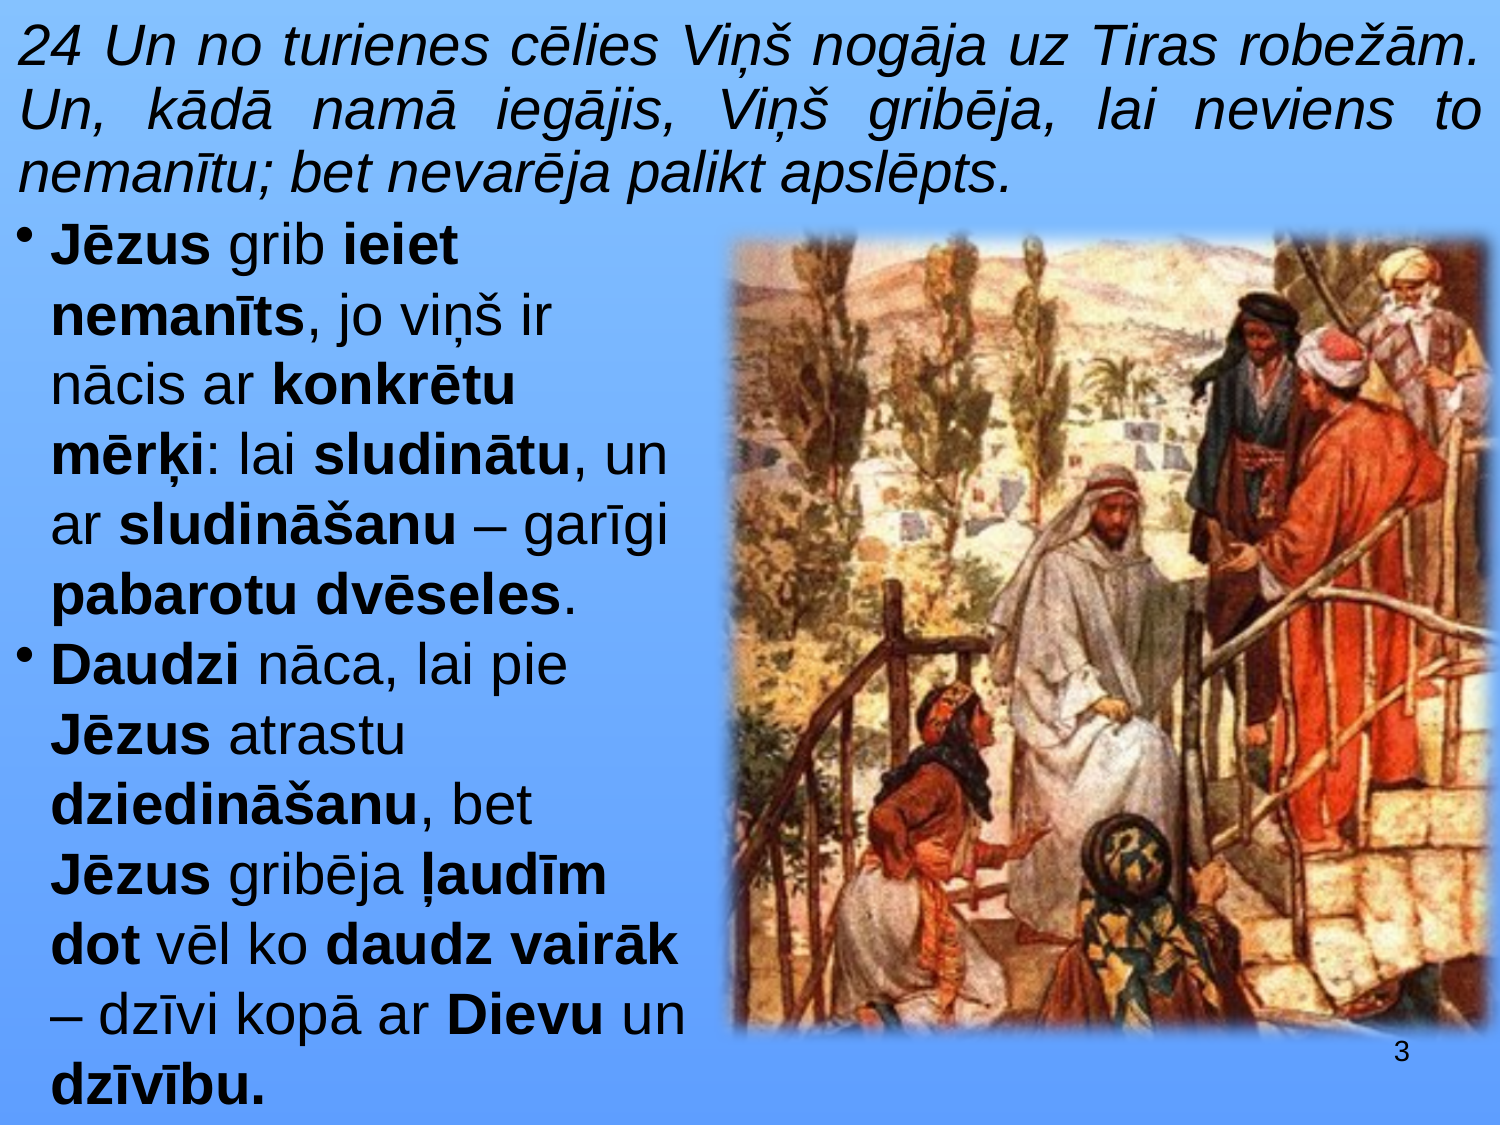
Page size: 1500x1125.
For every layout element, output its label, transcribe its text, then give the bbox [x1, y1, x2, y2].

picture [714, 222, 1500, 1045]
slide_number 3 [1074, 1052, 1426, 1103]
list 24 Un no turienes cēlies Viņš nogāja uz Tiras robežām. Un, kādā namā iegājis, Viņš gribēja, lai neviens to nemanītu; bet nevarēja palikt apslēpts. [0, 0, 1500, 178]
text_box Jēzus grib ieiet nemanīts, jo viņš ir nācis ar konkrētu mērķi: lai sludinātu, un ar sludināšanu – garīgi pabarotu dvēseles. Daudzi nāca, lai pie Jēzus atrastu dziedināšanu, bet Jēzus gribēja ļaudīm dot vēl ko daudz vairāk – dzīvi kopā ar Dievu un dzīvību. [0, 199, 703, 1124]
